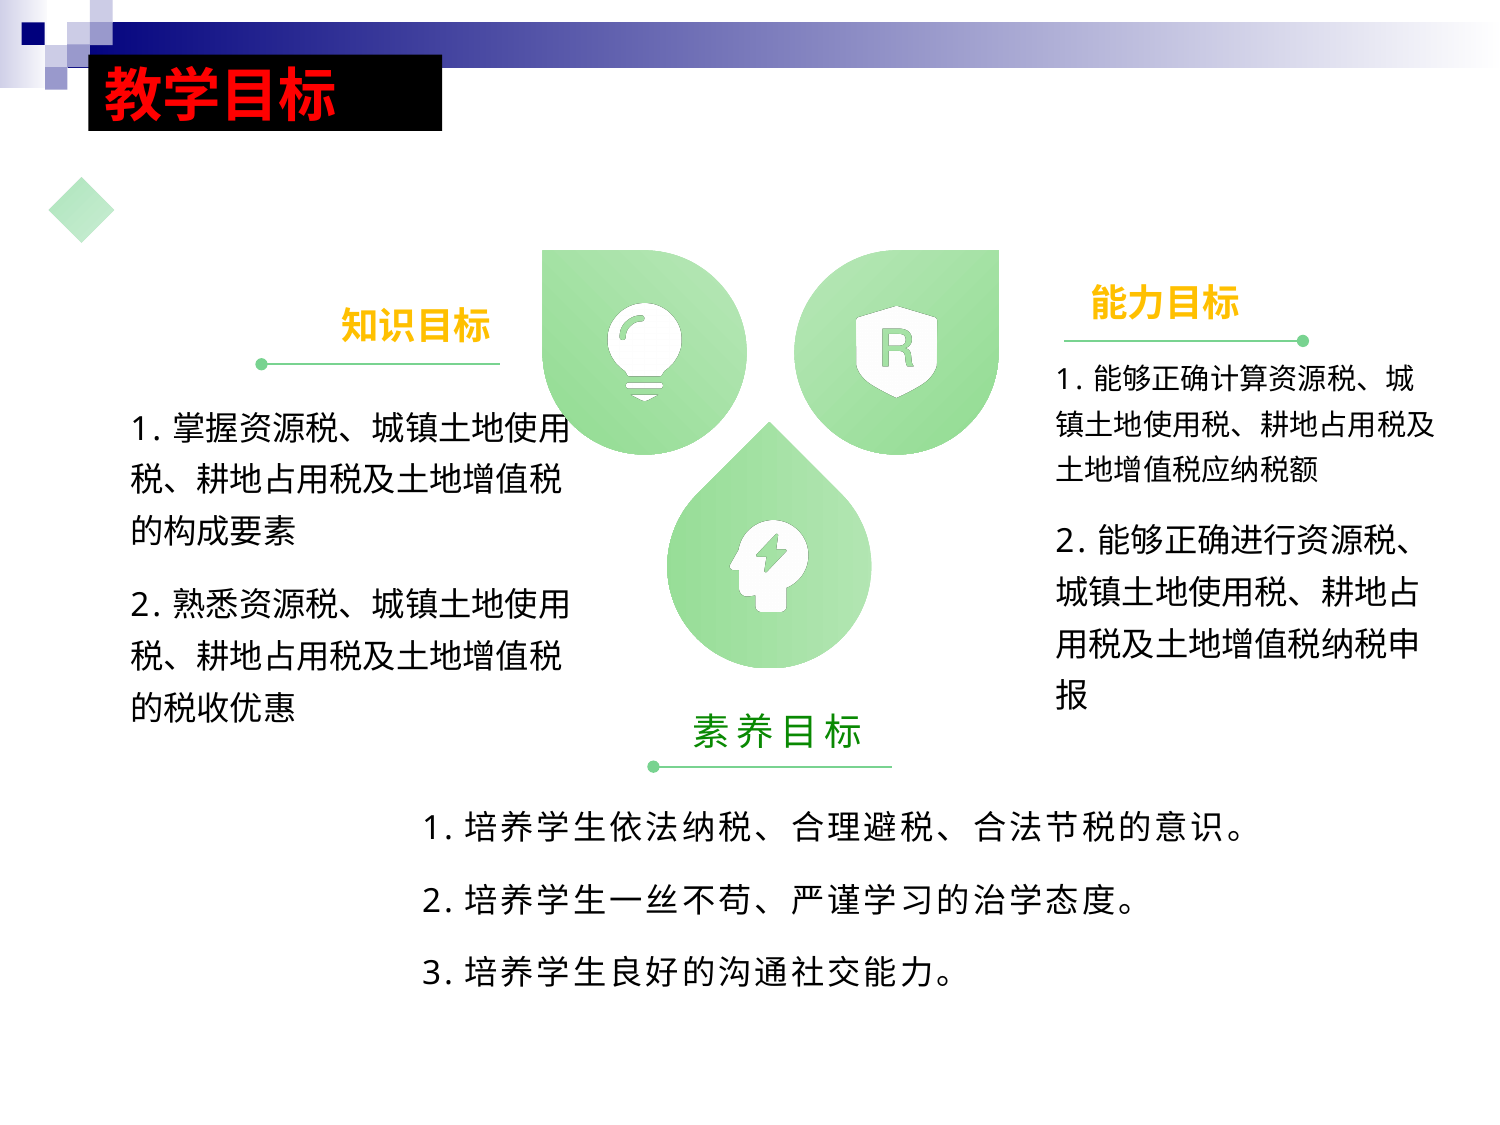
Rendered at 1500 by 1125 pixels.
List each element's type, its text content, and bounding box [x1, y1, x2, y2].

picture [595, 303, 694, 402]
text_box 1.培养学生依法纳税、合理避税、合法节税的意识。 2.培养学生一丝不苟、严谨学习的治学态度。 3.培养学生良好的沟通社交能力。 [407, 786, 1378, 995]
text_box 素养目标 [493, 700, 877, 750]
text_box 教学目标 [88, 54, 443, 131]
text_box 1.能够正确计算资源税、城镇土地使用税、耕地占用税及土地增值税应纳税额 2.能够正确进行资源税、城镇土地使用税、耕地占用税及土地增值税纳税申报 [1040, 342, 1452, 734]
text_box 1.掌握资源税、城镇土地使用税、耕地占用税及土地增值税的构成要素 2.熟悉资源税、城镇土地使用税、耕地占用税及土地增值税的税收优惠 [115, 387, 591, 666]
text_box [667, 422, 872, 669]
text_box 知识目标 [122, 294, 506, 343]
text_box [794, 250, 999, 455]
picture [723, 520, 815, 612]
text_box [542, 250, 747, 455]
text_box 能力目标 [1075, 271, 1459, 320]
picture [850, 306, 943, 398]
text_box [48, 177, 115, 243]
